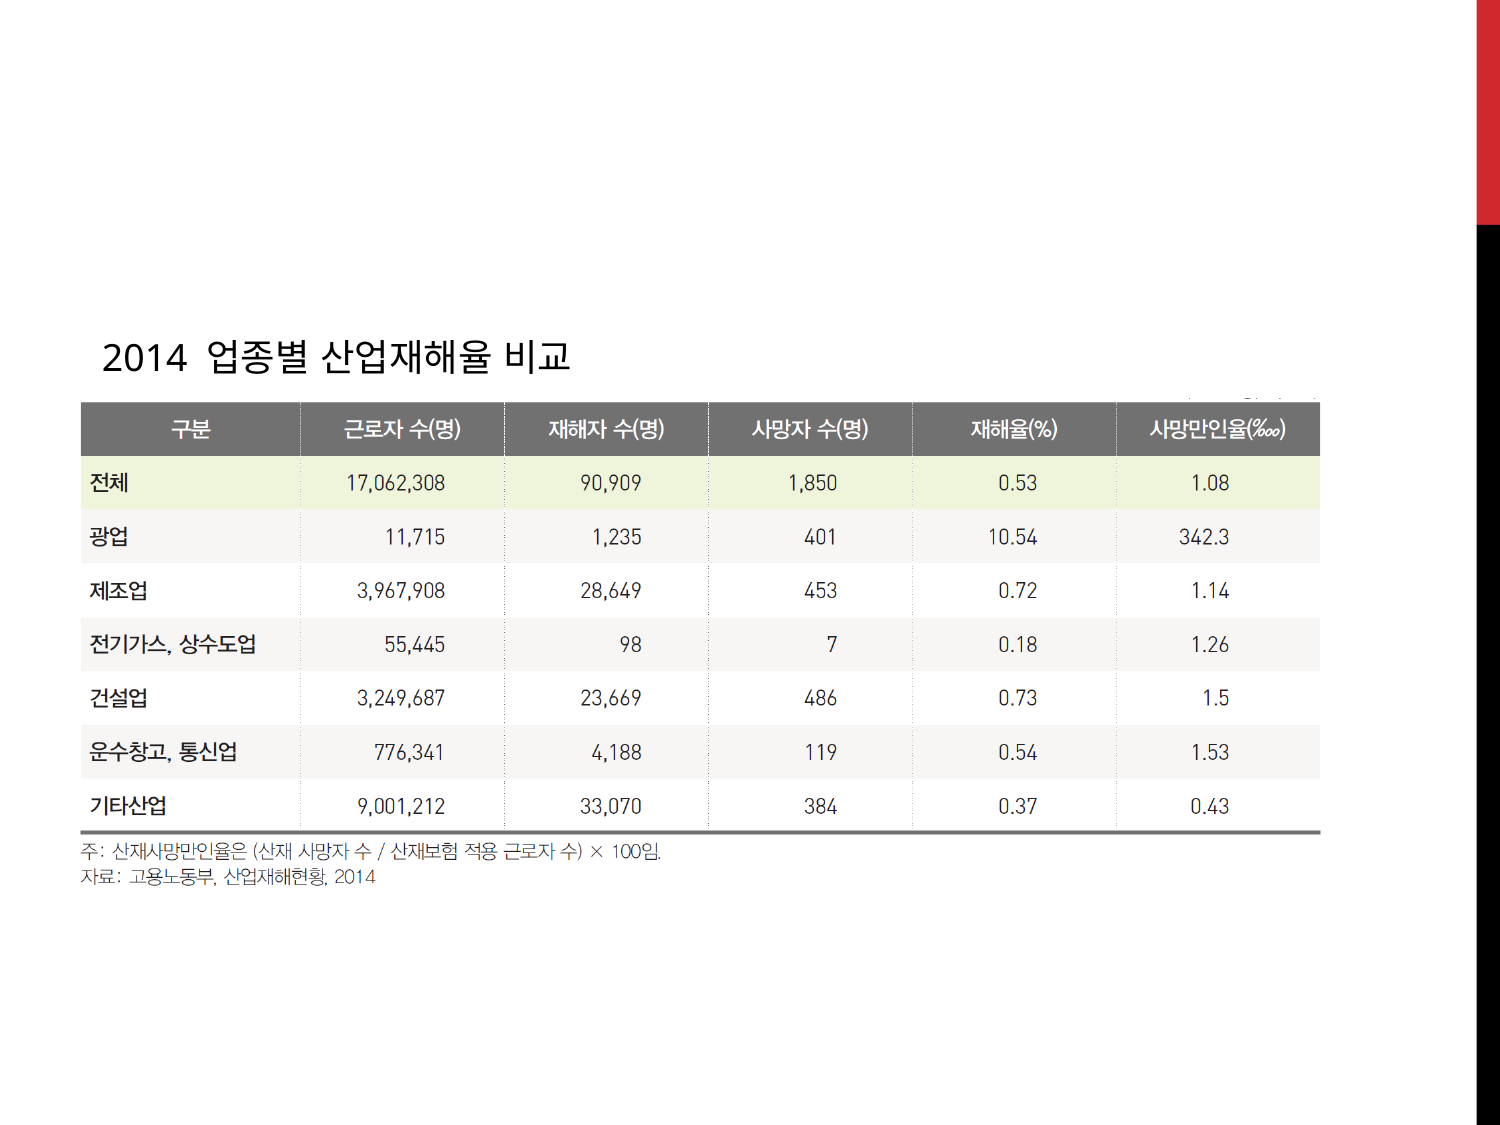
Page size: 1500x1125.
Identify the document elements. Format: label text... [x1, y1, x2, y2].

text_box 2014 업종별 산업재해율 비교 [87, 326, 588, 386]
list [74, 398, 1326, 895]
